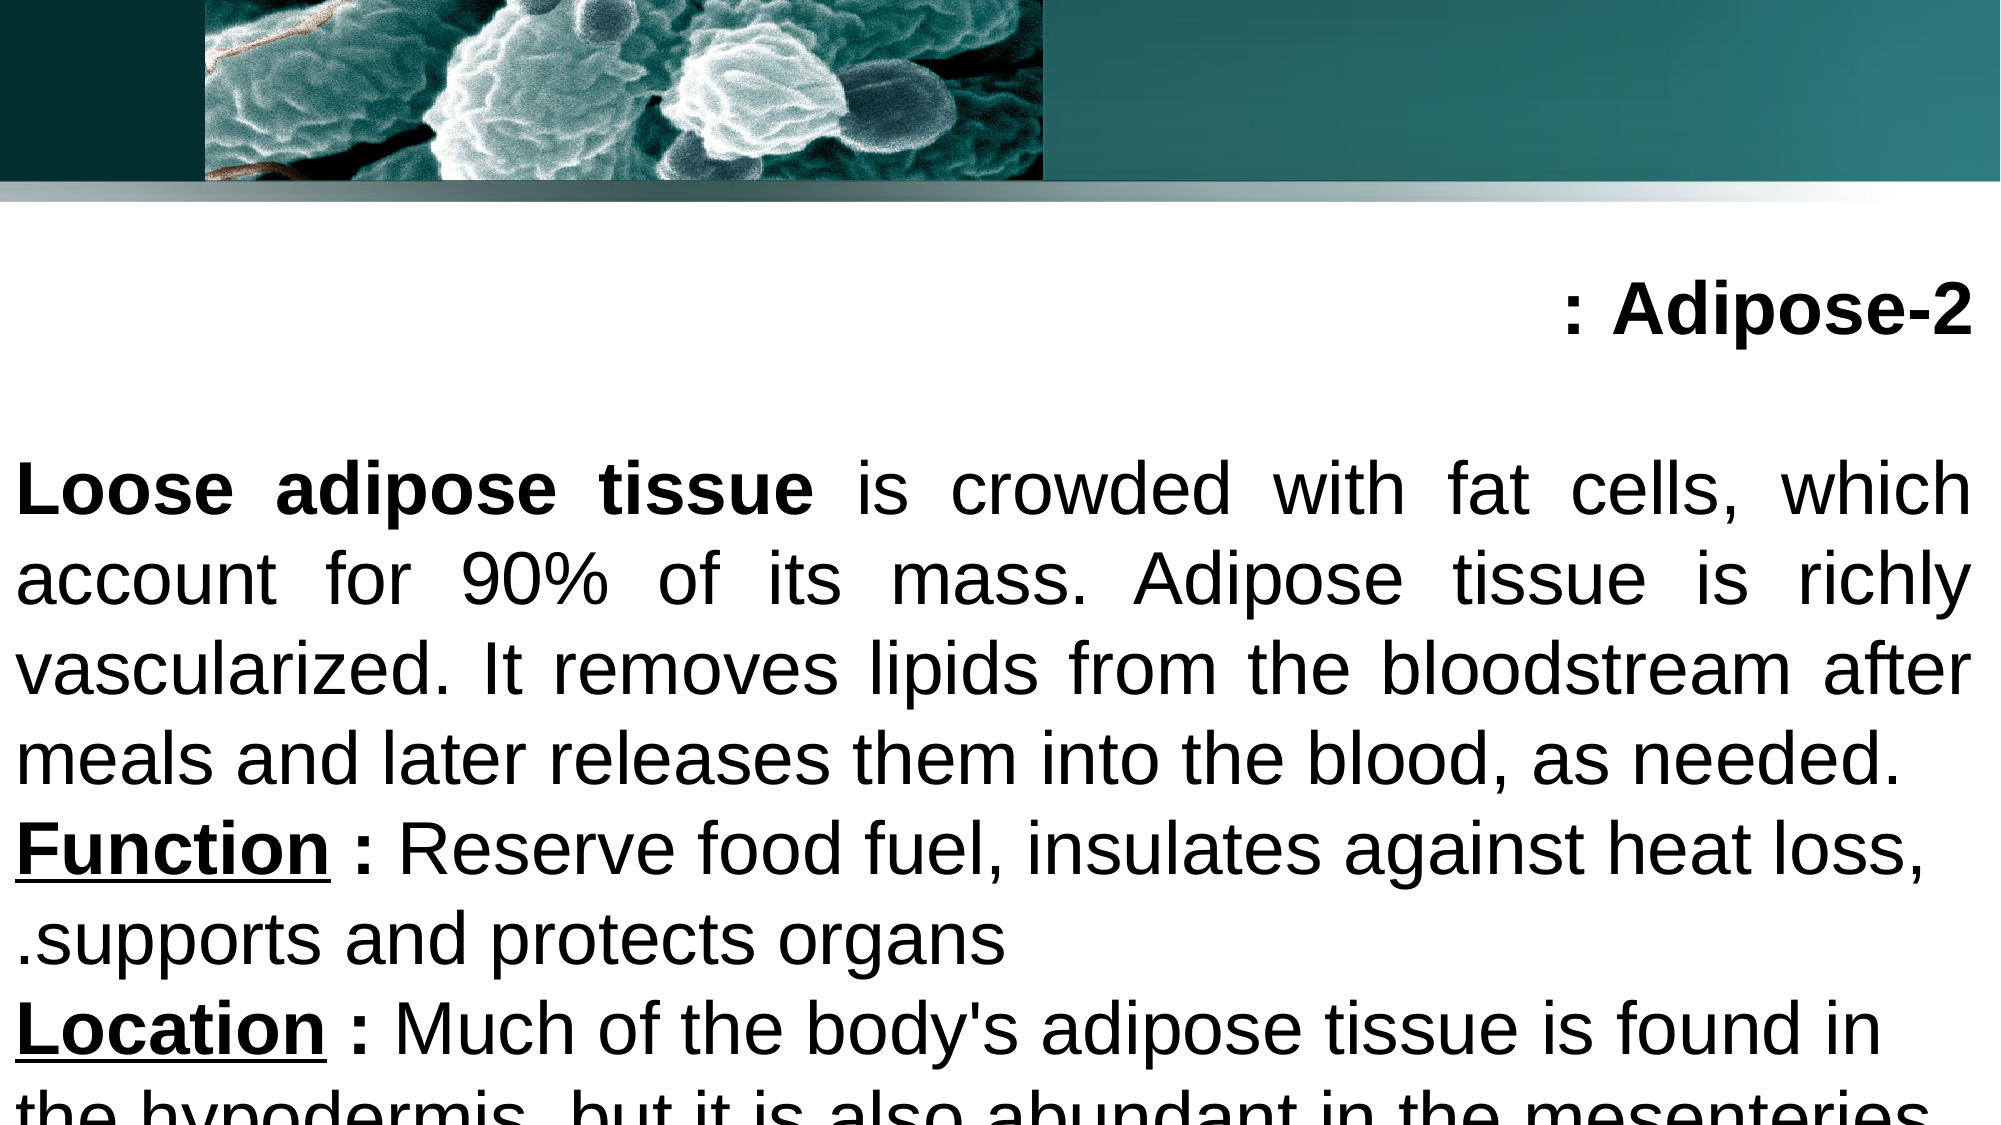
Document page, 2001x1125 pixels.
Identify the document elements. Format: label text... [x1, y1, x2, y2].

picture [0, 0, 2001, 1125]
text_box 2-Adipose : Loose adipose tissue is crowded with fat cells, which account for 90% of its mass. Adipose tissue is richly vascularized. It removes lipids from the bloodstream after meals and later releases them into the blood, as needed. Function : Reserve food fuel, insulates against heat loss, supports and protects organs. Location : Much of the body's adipose tissue is found in the hypodermis, but it is also abundant in the mesenteries and forms cushioning pads around the kidneys and behind he eyeballs. [0, 216, 2000, 1125]
